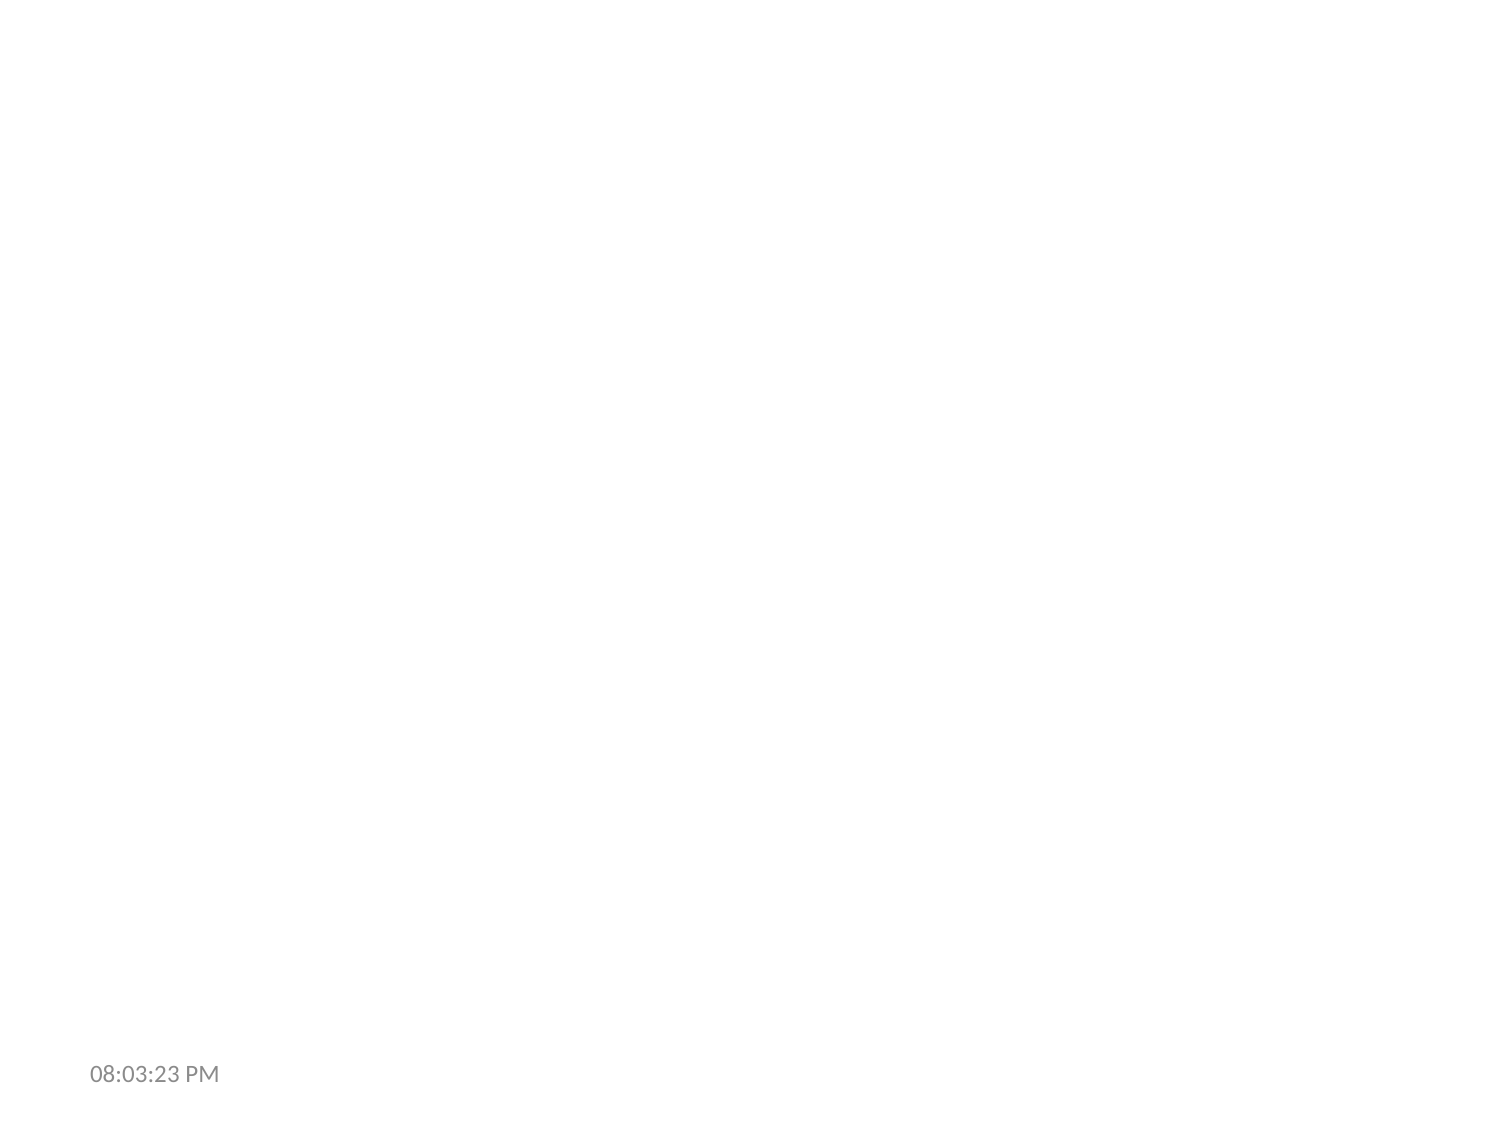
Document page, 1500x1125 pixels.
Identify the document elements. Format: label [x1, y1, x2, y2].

slide_number [75, 1042, 425, 1103]
